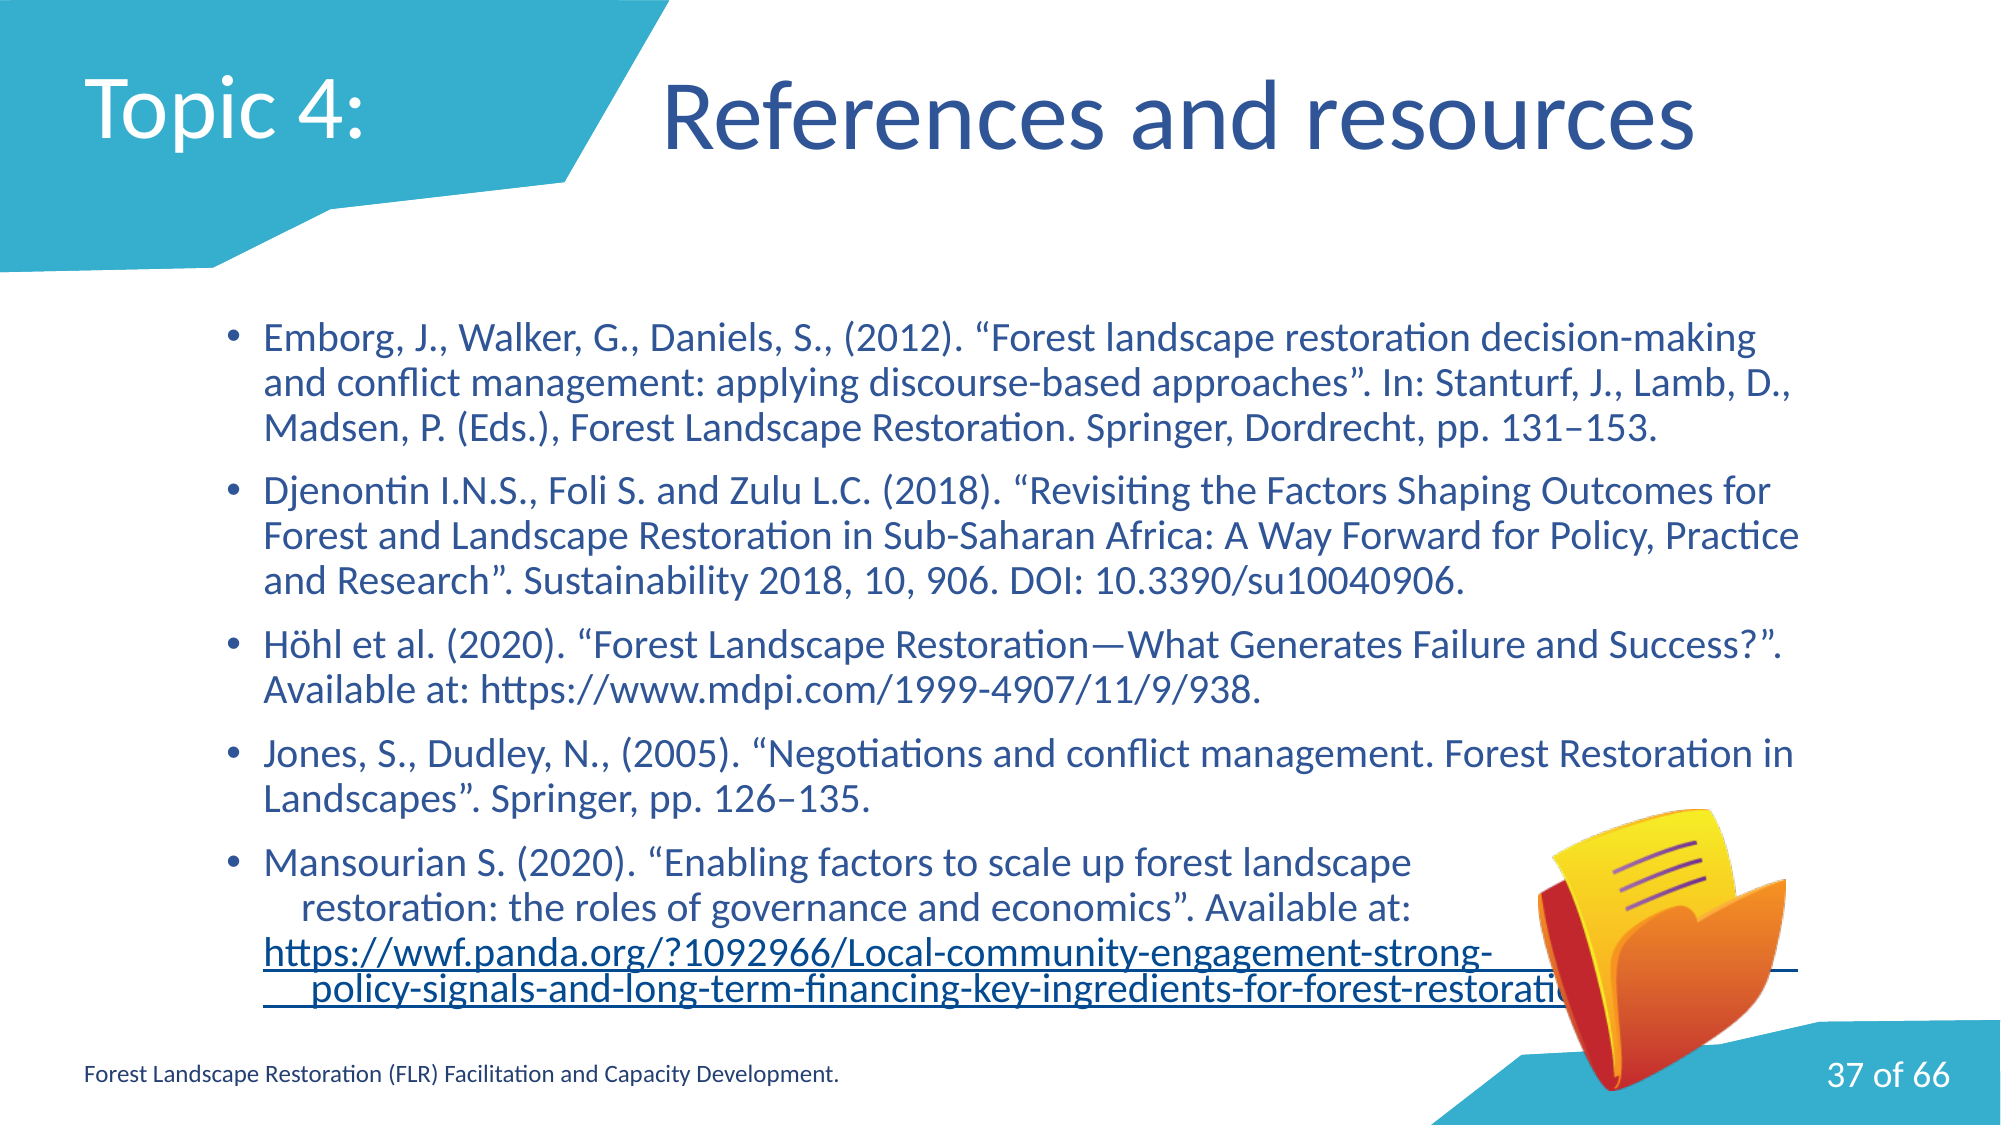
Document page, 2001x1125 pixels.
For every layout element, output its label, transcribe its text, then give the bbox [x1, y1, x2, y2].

footer Forest Landscape Restoration (FLR) Facilitation and Capacity Development. [69, 1042, 1270, 1103]
slide_number 37 of 66 [1759, 1042, 1966, 1103]
picture [1538, 809, 1786, 1091]
text_box References and resources [646, 42, 1883, 178]
title Topic 4: [69, 0, 765, 218]
list Emborg, J., Walker, G., Daniels, S., (2012). “Forest landscape restoration decision-making and conflict management: applying discourse-based approaches”. In: Stanturf, J., Lamb, D., Madsen, P. (Eds.), Forest Landscape Restoration. Springer, Dordrecht, pp. 131–153. Djenontin I.N.S., Foli S. and Zulu L.C. (2018). “Revisiting the Factors Shaping Outcomes for Forest and Landscape Restoration in Sub-Saharan Africa: A Way Forward for Policy, Practice and Research”. Sustainability 2018, 10, 906. DOI: 10.3390/su10040906. Höhl et al. (2020). “Forest Landscape Restoration—What Generates Failure and Success?”. Available at: https://www.mdpi.com/1999-4907/11/9/938. Jones, S., Dudley, N., (2005). “Negotiations and conflict management. Forest Restoration in Landscapes”. Springer, pp. 126–135. Mansourian S. (2020). “Enabling factors to scale up forest landscape restoration: the roles of governance and economics”. Available at: https://wwf.panda.org/?1092966/Local-community-engagement-strong- policy-signals-and-long-term-financing-key-ingredients-for-forest-restoration [211, 307, 1822, 1043]
